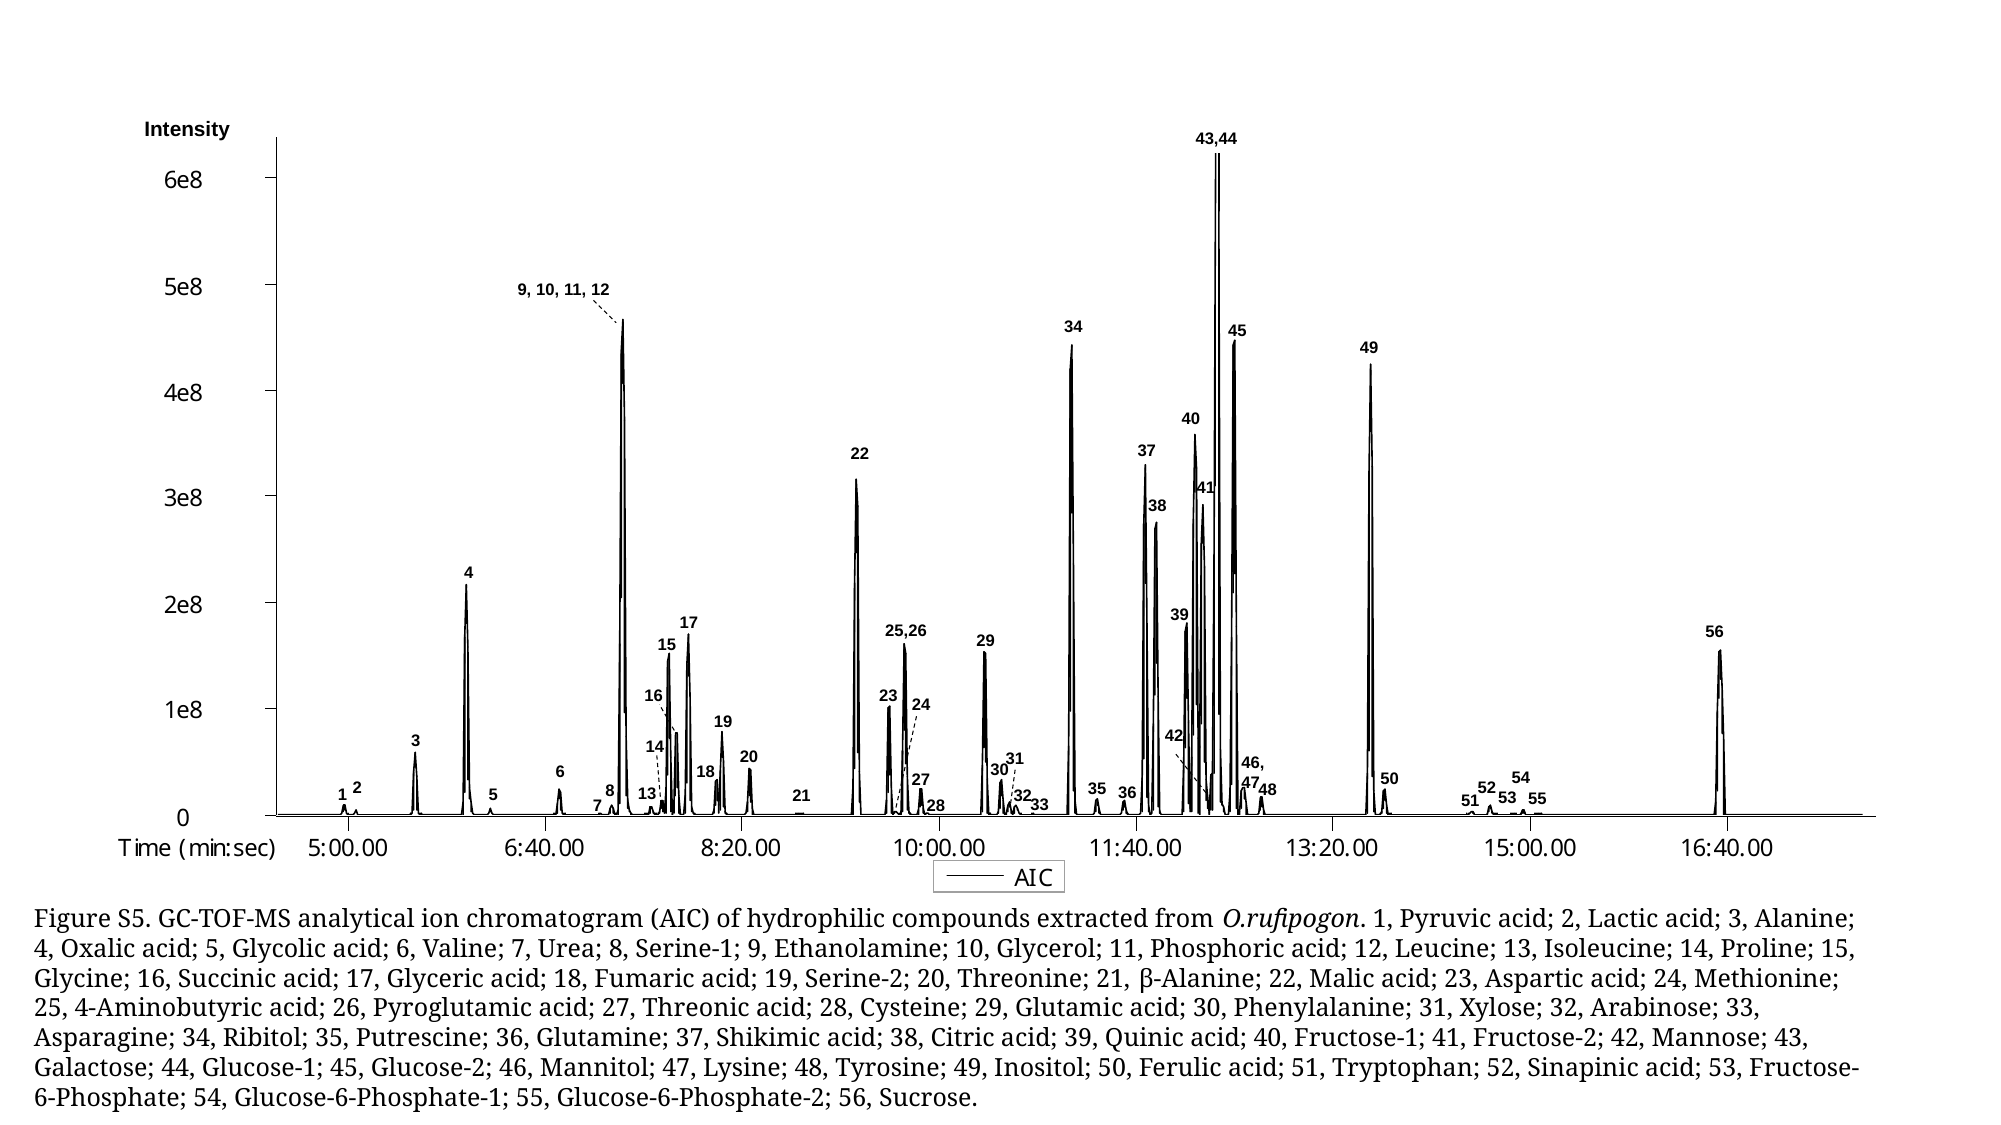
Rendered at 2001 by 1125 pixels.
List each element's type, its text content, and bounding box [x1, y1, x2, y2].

text_box Figure S5. GC-TOF-MS analytical ion chromatogram (AIC) of hydrophilic compounds extracted from O.rufipogon. 1, Pyruvic acid; 2, Lactic acid; 3, Alanine; 4, Oxalic acid; 5, Glycolic acid; 6, Valine; 7, Urea; 8, Serine-1; 9, Ethanolamine; 10, Glycerol; 11, Phosphoric acid; 12, Leucine; 13, Isoleucine; 14, Proline; 15, Glycine; 16, Succinic acid; 17, Glyceric acid; 18, Fumaric acid; 19, Serine-2; 20, Threonine; 21, β-Alanine; 22, Malic acid; 23, Aspartic acid; 24, Methionine; 25, 4-Aminobutyric acid; 26, Pyroglutamic acid; 27, Threonic acid; 28, Cysteine; 29, Glutamic acid; 30, Phenylalanine; 31, Xylose; 32, Arabinose; 33, Asparagine; 34, Ribitol; 35, Putrescine; 36, Glutamine; 37, Shikimic acid; 38, Citric acid; 39, Quinic acid; 40, Fructose-1; 41, Fructose-2; 42, Mannose; 43, Galactose; 44, Glucose-1; 45, Glucose-2; 46, Mannitol; 47, Lysine; 48, Tyrosine; 49, Inositol; 50, Ferulic acid; 51, Tryptophan; 52, Sinapinic acid; 53, Fructose-6-Phosphate; 54, Glucose-6-Phosphate-1; 55, Glucose-6-Phosphate-2; 56, Sucrose. [19, 894, 1887, 1120]
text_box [90, 102, 1910, 895]
